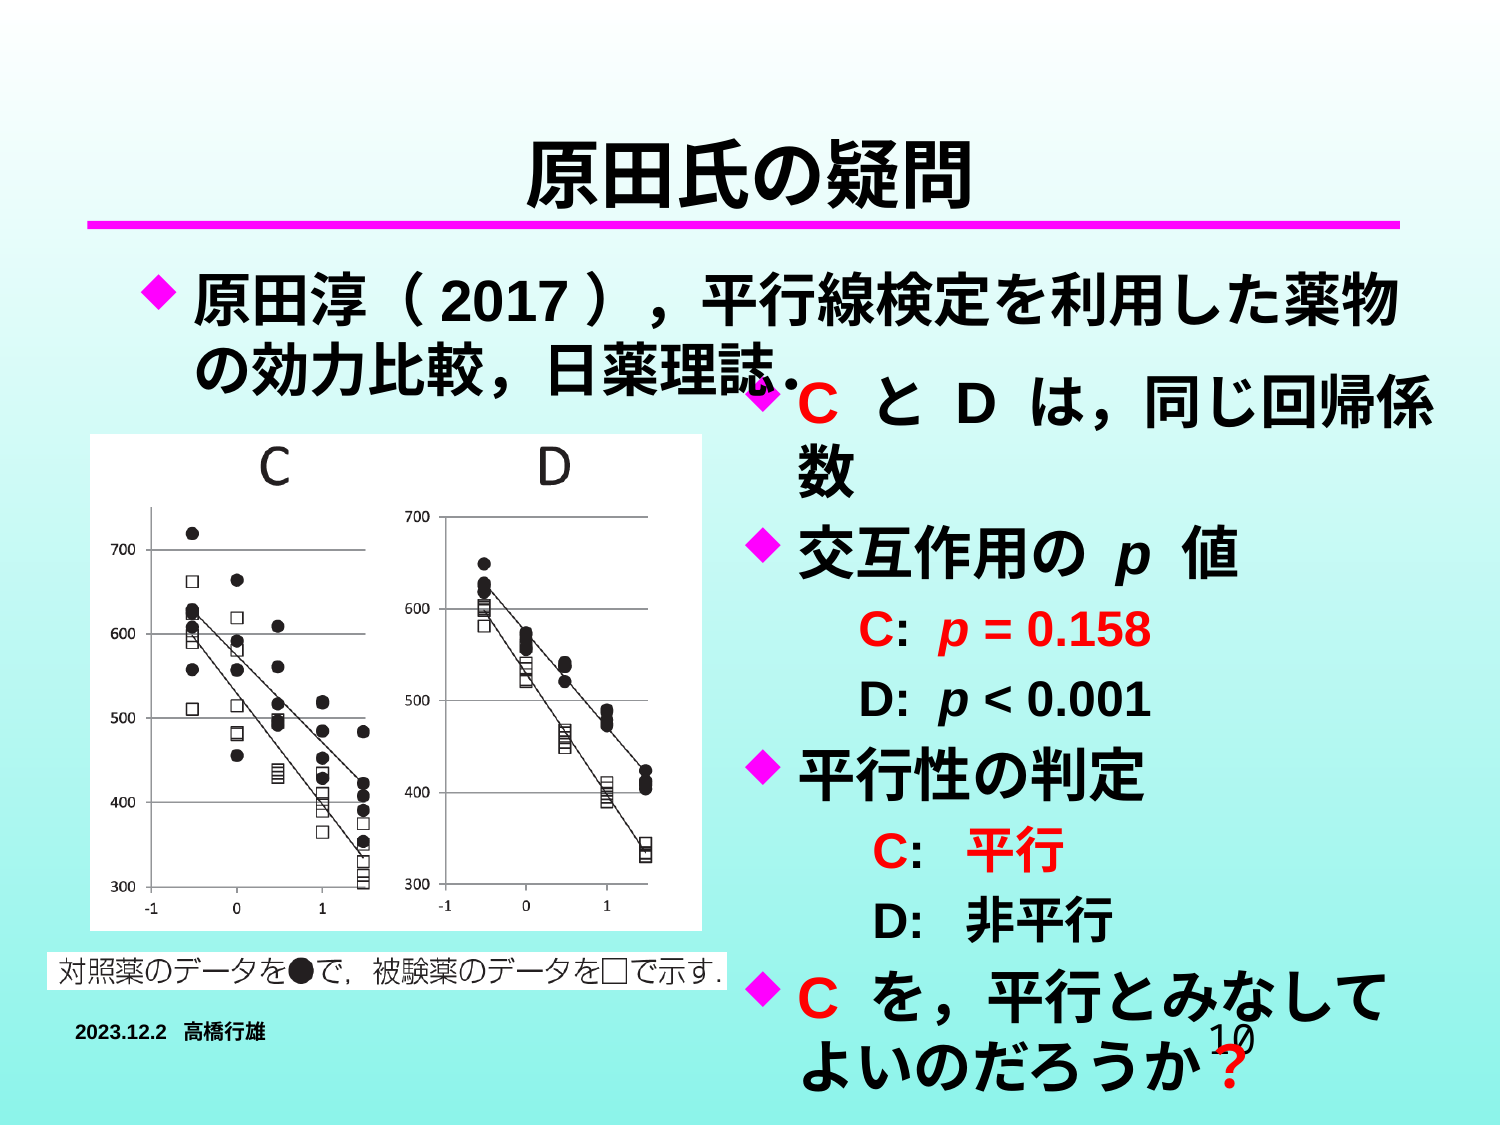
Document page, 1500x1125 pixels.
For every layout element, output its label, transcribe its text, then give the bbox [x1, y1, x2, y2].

title 原田氏の疑問 [112, 43, 1388, 225]
text_box 原田淳（2017），平行線検定を利用した薬物の効力比較，日薬理誌． [122, 255, 1435, 437]
picture [47, 952, 727, 990]
list C と D は，同じ回帰係数 交互作用の p 値 C: p = 0.158 D: p < 0.001 平行性の判定 C: 平行 D: 非平行 C を，平行とみなしてよいのだろうか？ [726, 357, 1453, 990]
picture [90, 434, 702, 931]
